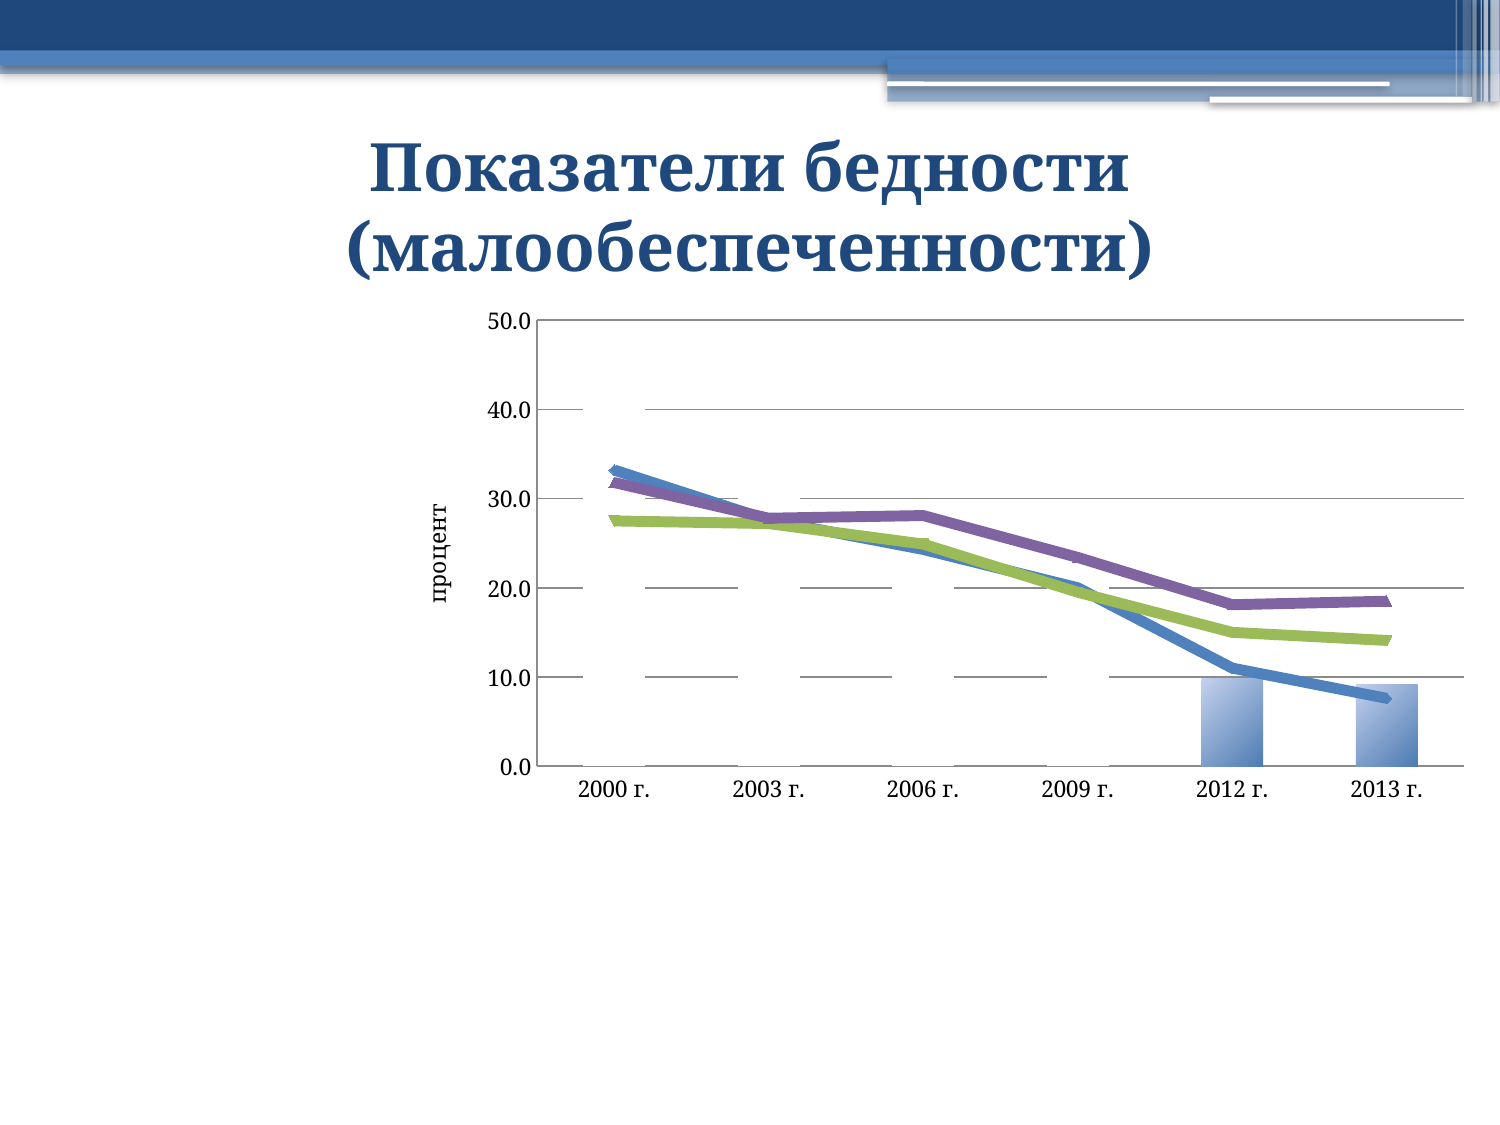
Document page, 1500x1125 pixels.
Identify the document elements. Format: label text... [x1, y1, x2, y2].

title Показатели бедности (малообеспеченности) [75, 117, 1425, 293]
chart [46, 304, 1466, 1102]
